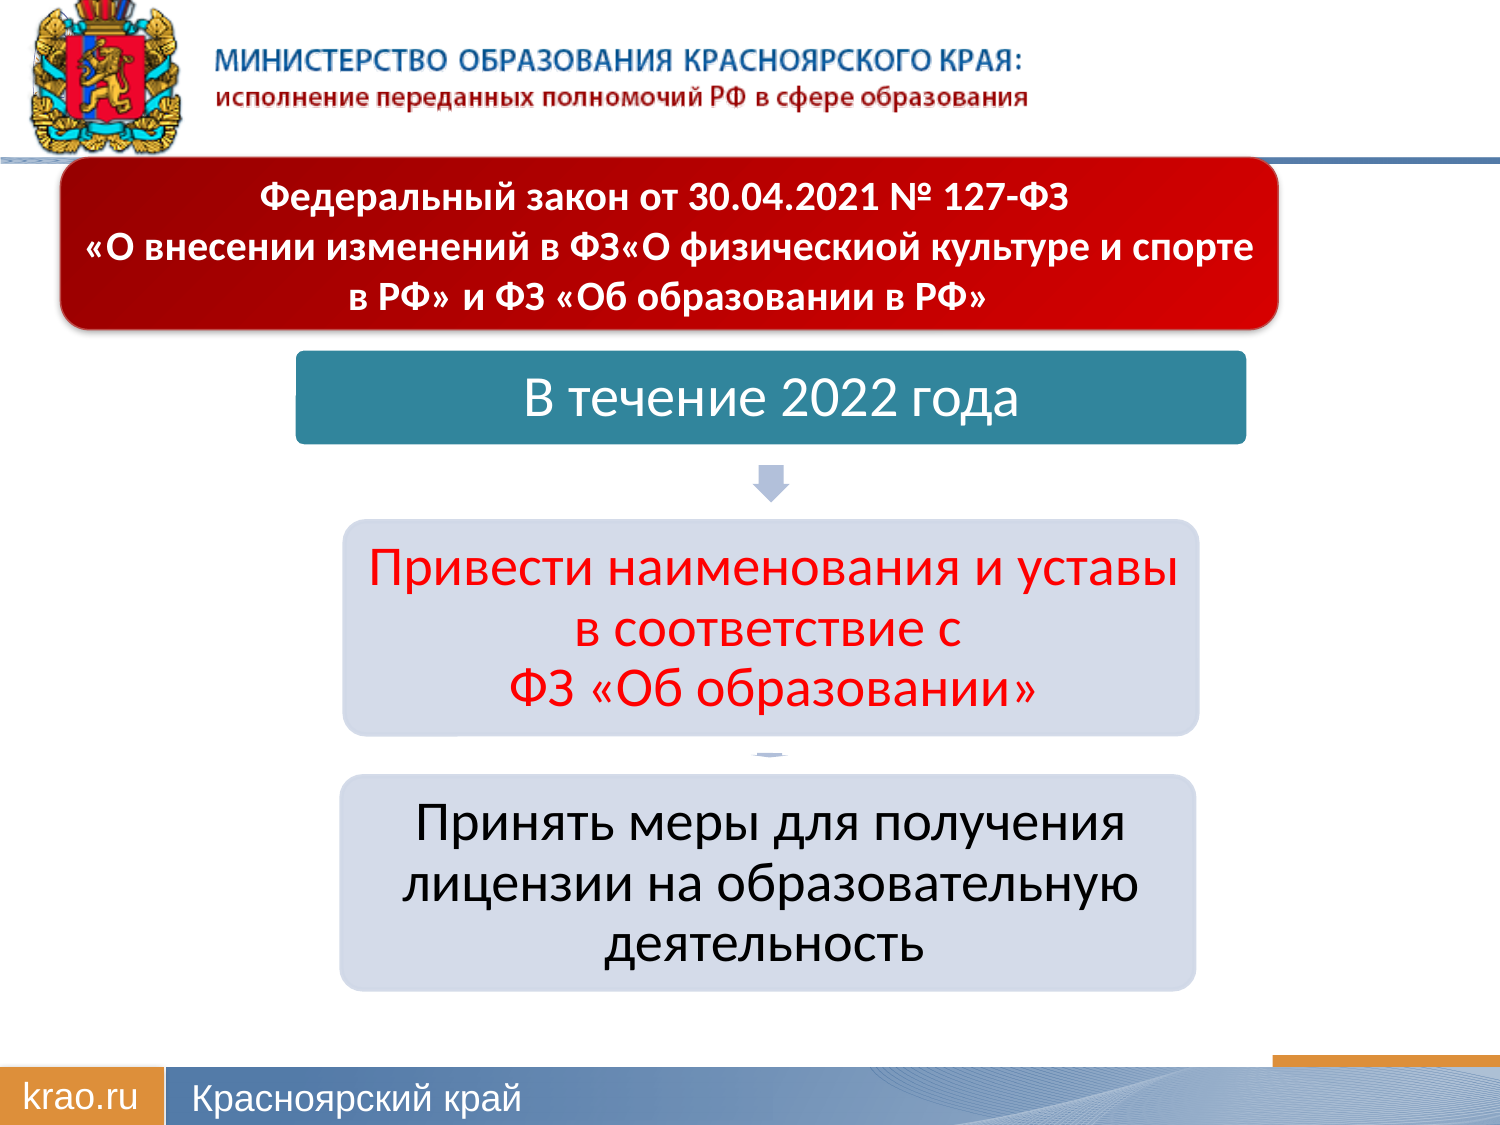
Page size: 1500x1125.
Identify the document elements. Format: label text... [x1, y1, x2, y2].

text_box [74, 348, 1468, 1023]
text_box Федеральный закон от 30.04.2021 № 127-ФЗ «О внесении изменений в ФЗ«О физическиой культуре и спорте в РФ» и ФЗ «Об образовании в РФ» [59, 156, 1279, 331]
picture [26, 0, 186, 157]
picture [213, 46, 1043, 157]
